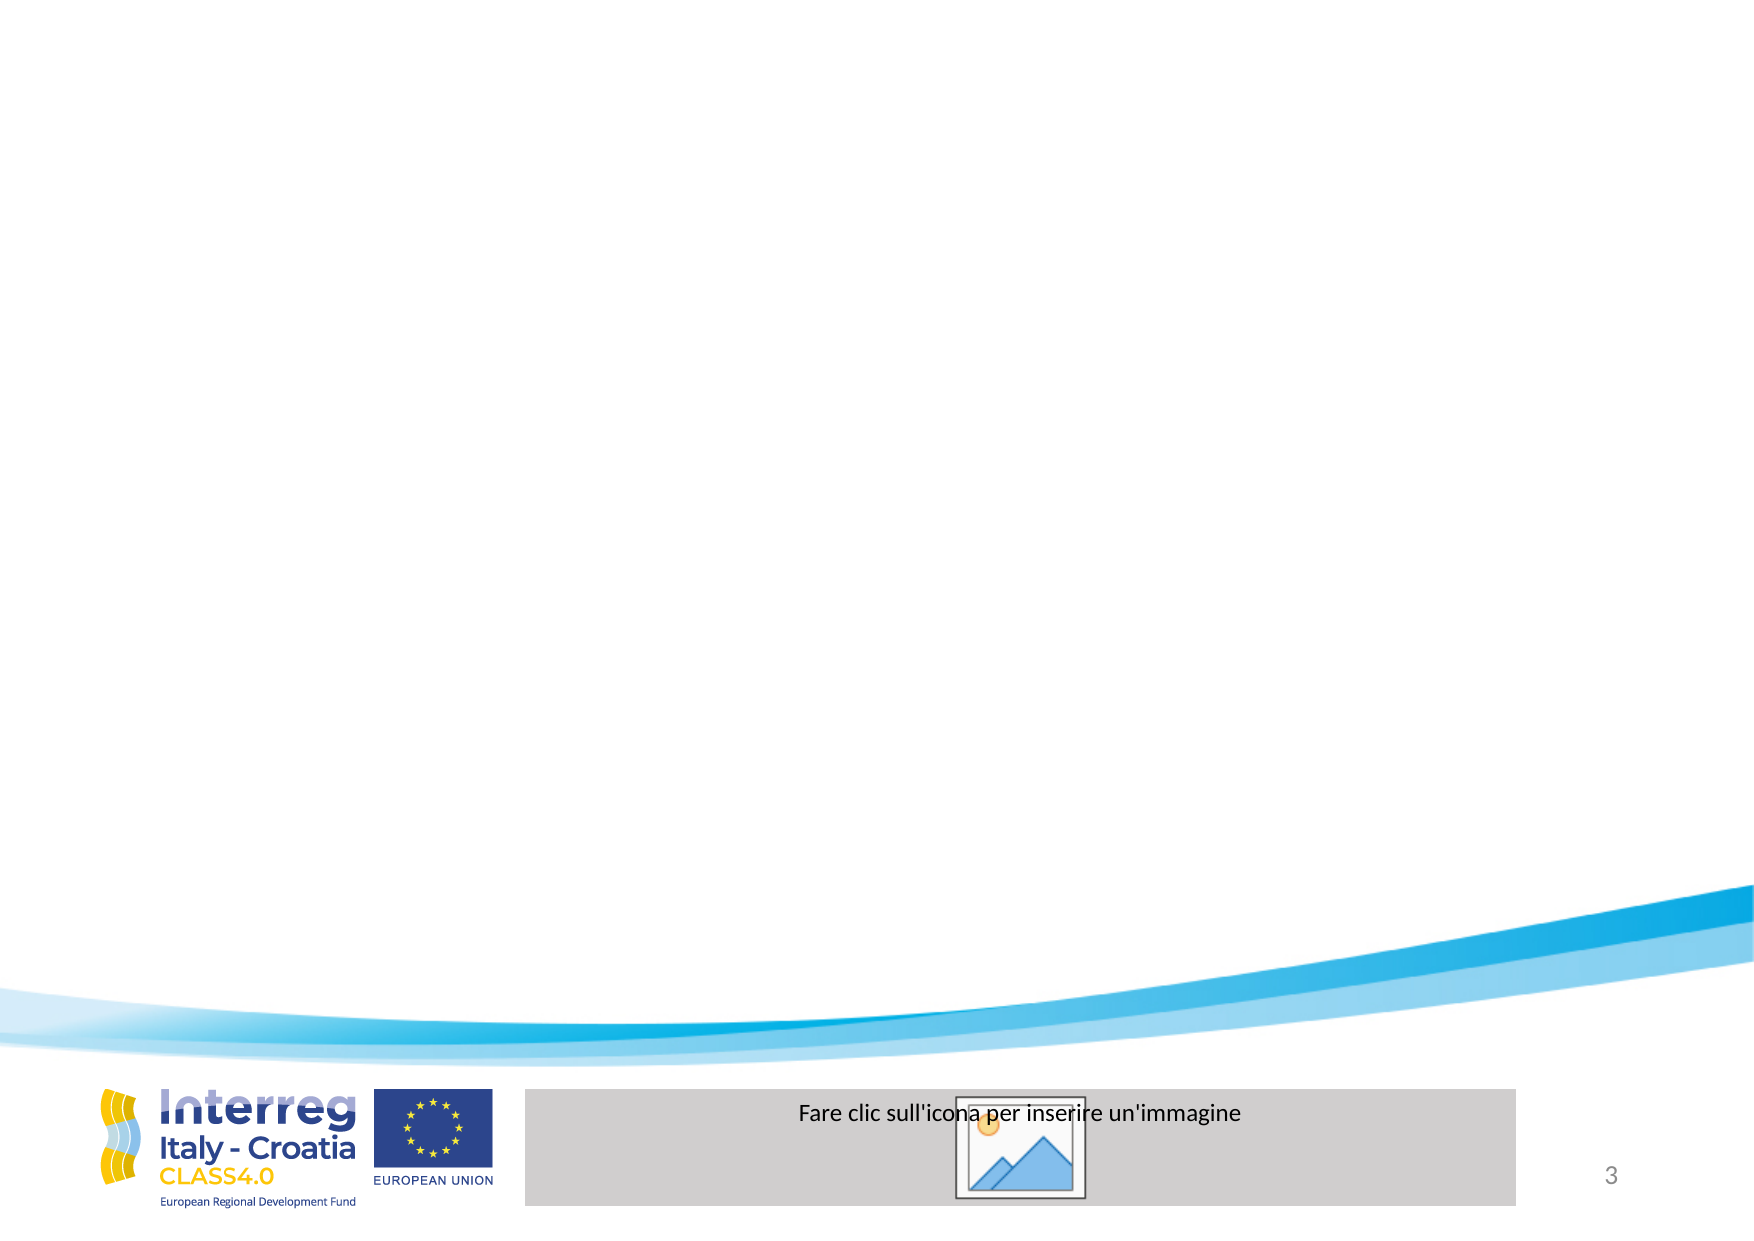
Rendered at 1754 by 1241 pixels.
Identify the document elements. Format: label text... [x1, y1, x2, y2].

slide_number 3 [1532, 1140, 1634, 1207]
picture [0, 884, 1754, 1218]
